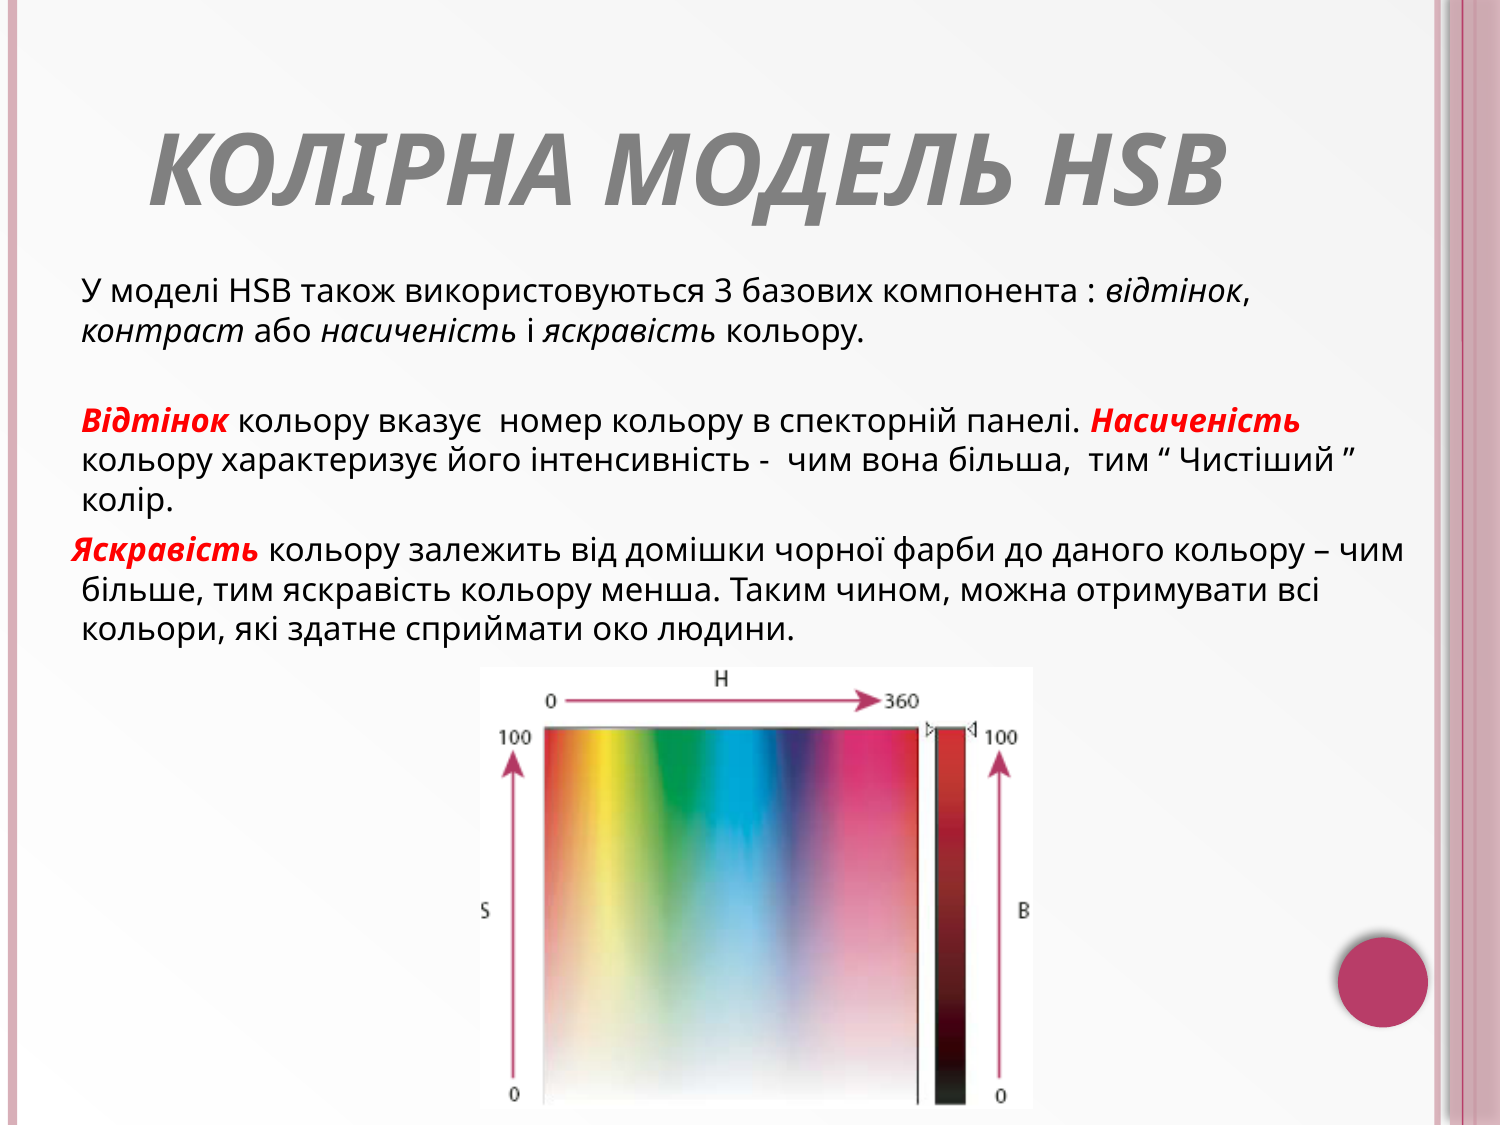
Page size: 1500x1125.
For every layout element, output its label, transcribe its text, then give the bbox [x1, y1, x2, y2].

title Колірна модель HSB [75, 45, 1300, 233]
picture [480, 667, 1034, 1109]
list У моделі HSB також використовуються 3 базових компонента : відтінок, контраст або насиченість і яскравість кольору. Відтінок кольору вказує номер кольору в спекторній панелі. Насиченість кольору характеризує його інтенсивність - чим вона більша, тим “ Чистіший ” колір. Яскравість кольору залежить від домішки чорної фарби до даного кольору – чим більше, тим яскравість кольору менша. Таким чином, можна отримувати всі кольори, які здатне сприймати око людини. [23, 262, 1430, 657]
